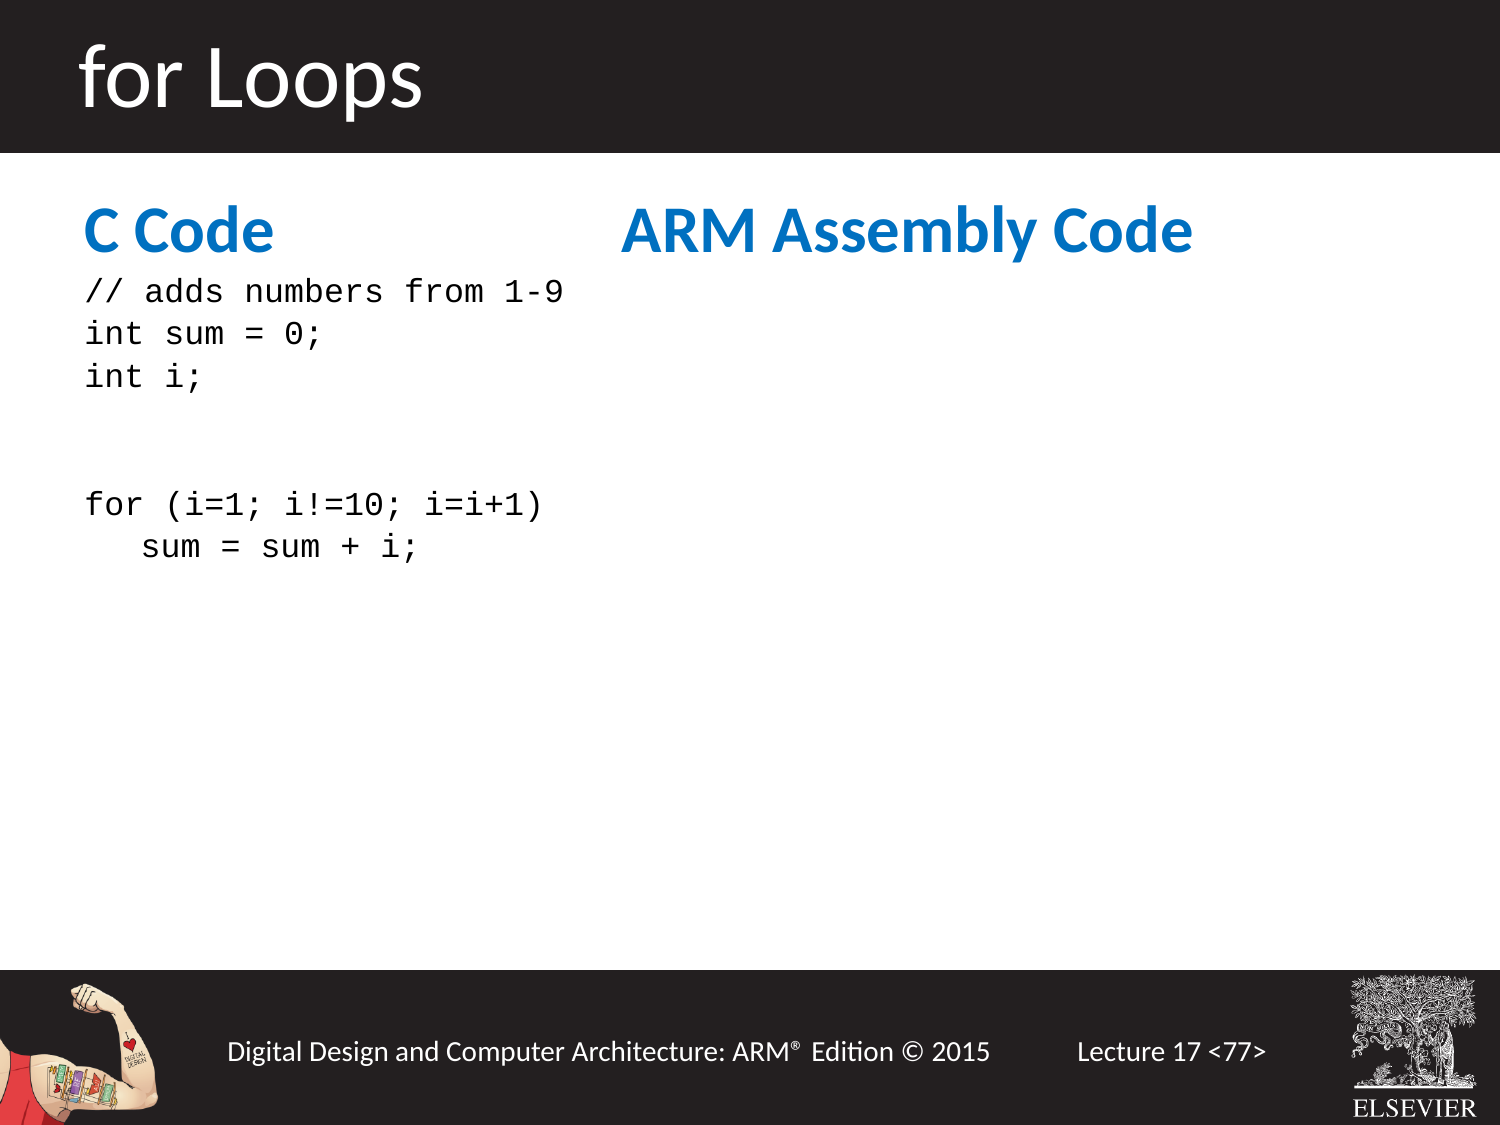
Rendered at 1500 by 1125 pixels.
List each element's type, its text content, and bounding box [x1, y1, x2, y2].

picture [1350, 974, 1477, 1117]
text_box ARM Assembly Code [607, 187, 1420, 863]
text_box C Code // adds numbers from 1-9 int sum = 0; int i; for (i=1; i!=10; i=i+1) sum = sum + i; [69, 187, 720, 875]
text_box for Loops [63, 8, 1488, 133]
picture [0, 979, 163, 1125]
